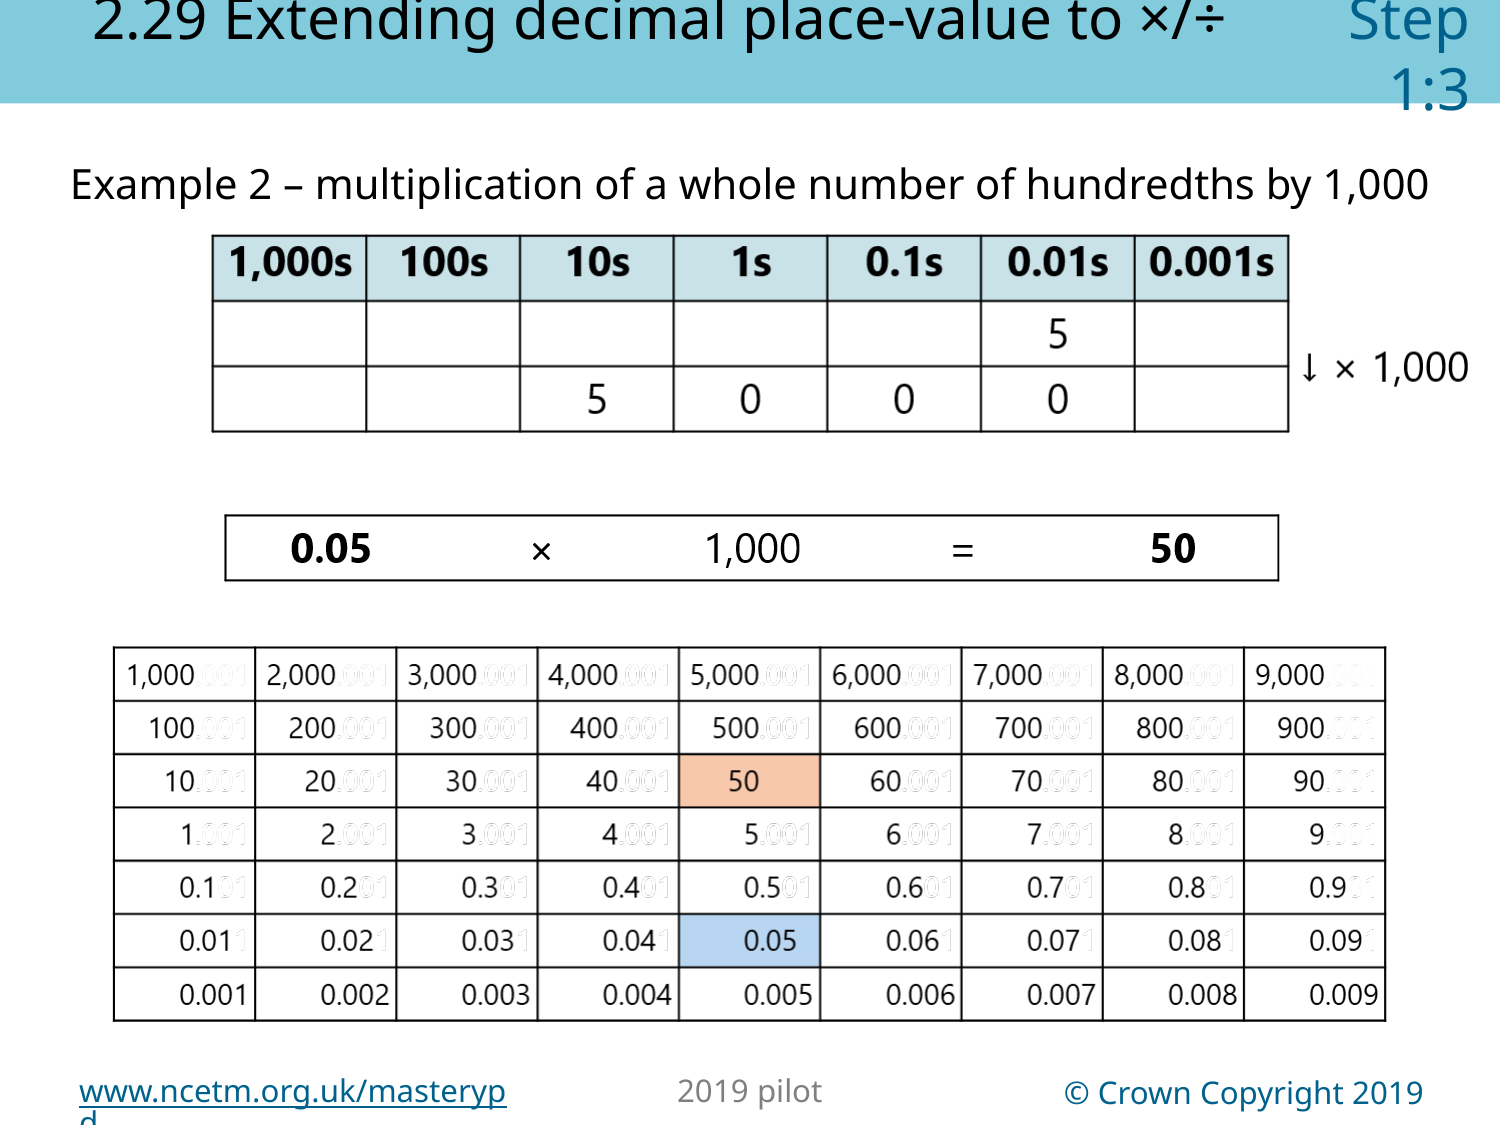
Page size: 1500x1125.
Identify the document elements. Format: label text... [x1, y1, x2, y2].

text_box Example 2 – multiplication of a whole number of hundredths by 1,000 [55, 150, 1445, 216]
list 2.29 Extending decimal place-value to ×/÷ Step 1:3 [0, 0, 1500, 104]
picture [112, 646, 1388, 1029]
picture [41, 221, 1485, 449]
picture [224, 509, 1280, 600]
